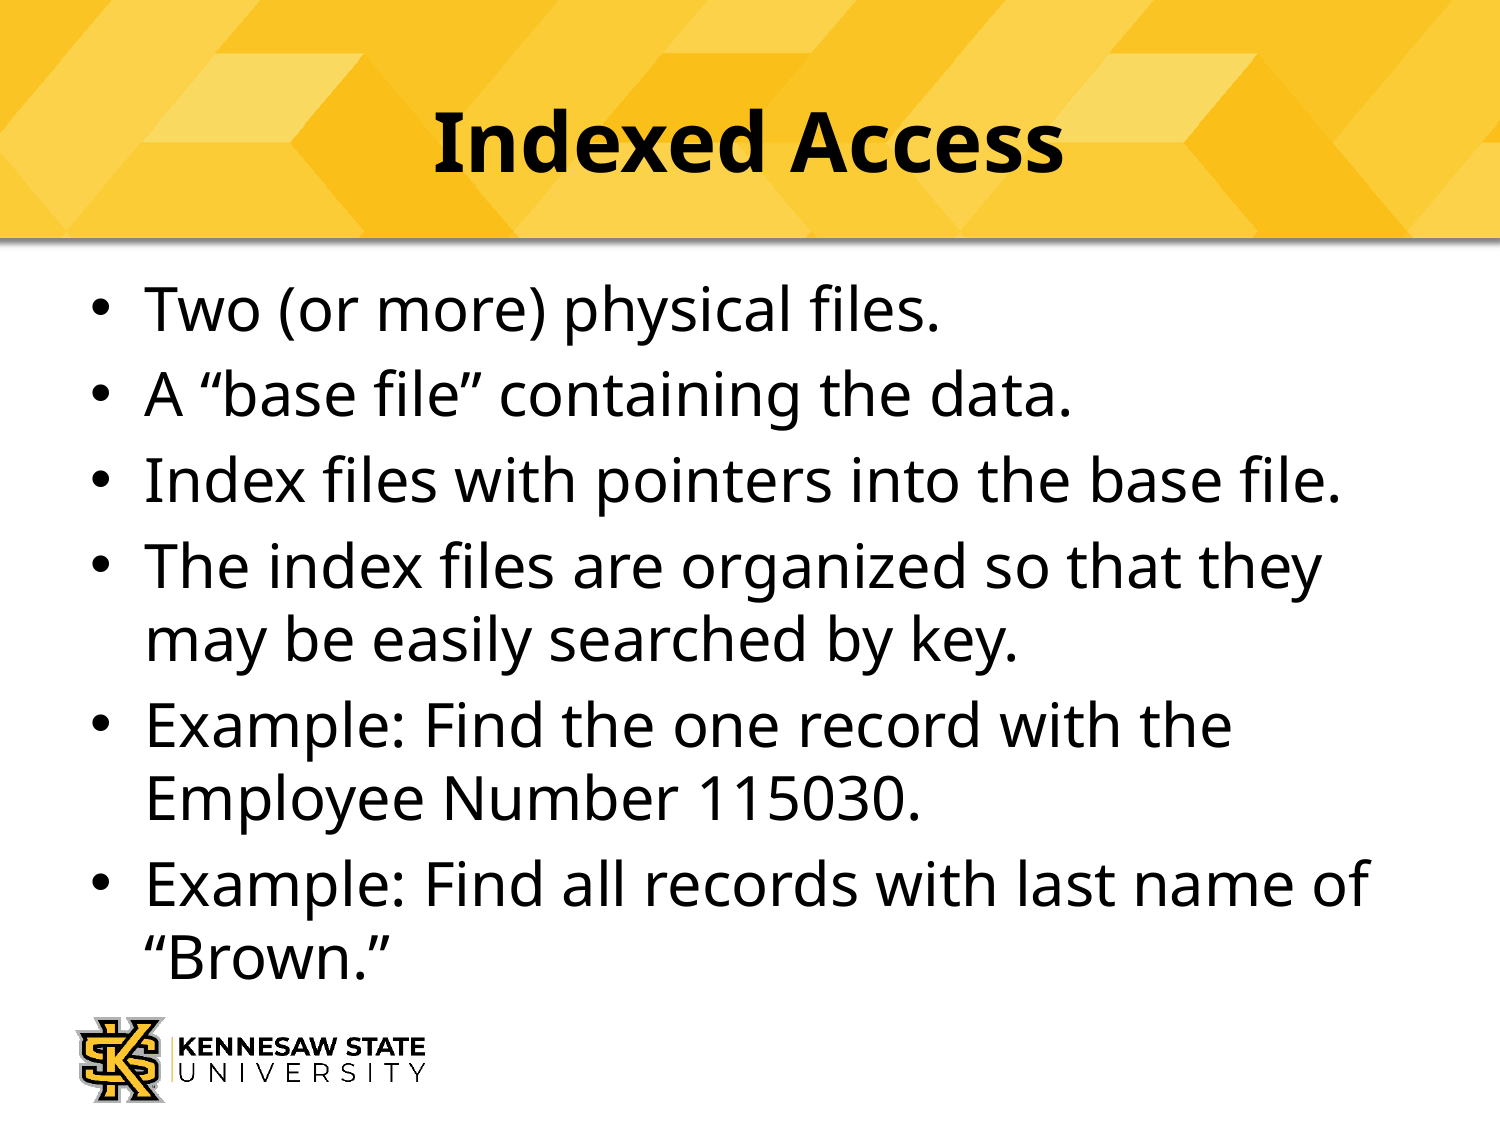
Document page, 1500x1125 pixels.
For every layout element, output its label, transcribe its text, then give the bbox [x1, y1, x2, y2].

picture [0, 0, 1500, 251]
title Indexed Access [75, 45, 1425, 233]
picture [75, 1017, 425, 1103]
list Two (or more) physical files. A “base file” containing the data. Index files with pointers into the base file. The index files are organized so that they may be easily searched by key. Example: Find the one record with the Employee Number 115030. Example: Find all records with last name of “Brown.” [75, 262, 1425, 1005]
